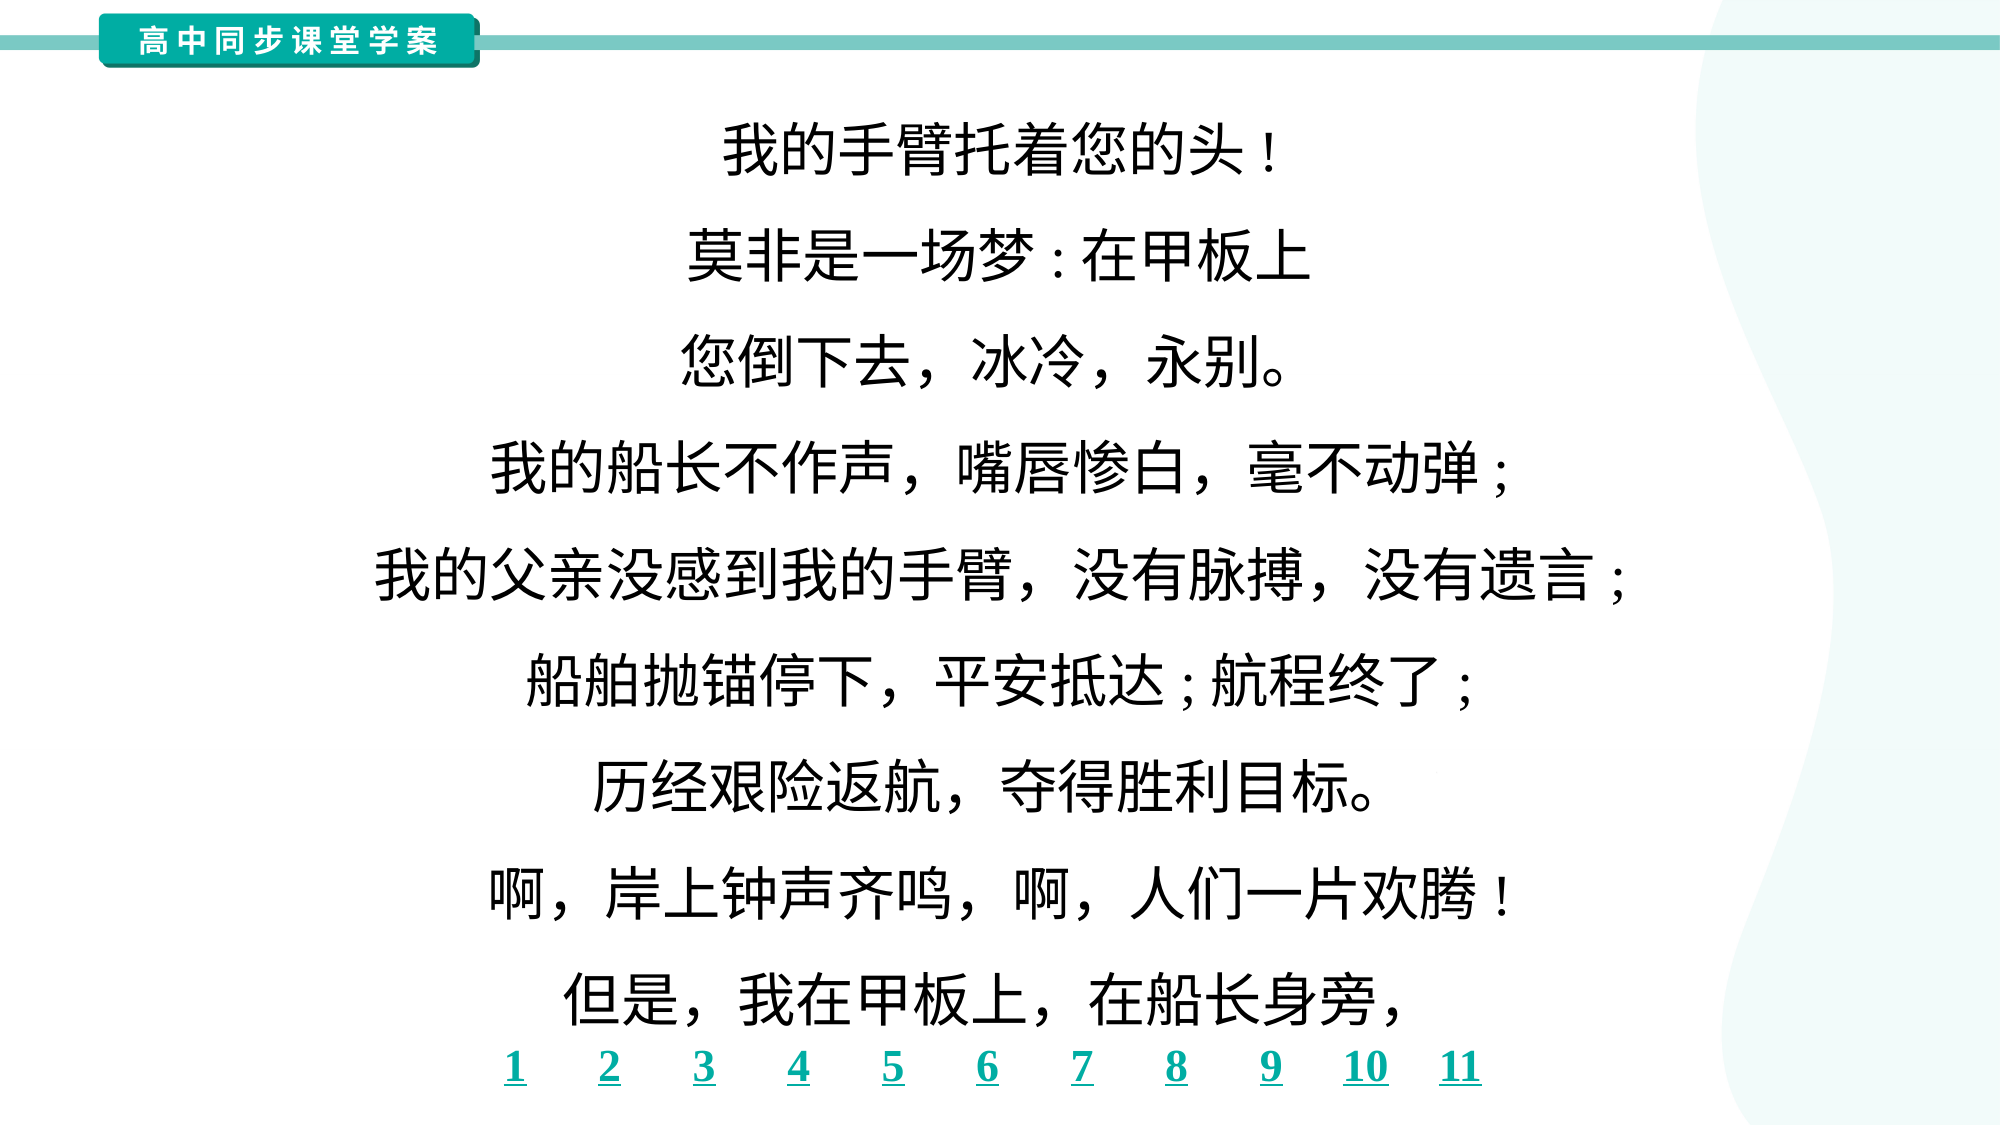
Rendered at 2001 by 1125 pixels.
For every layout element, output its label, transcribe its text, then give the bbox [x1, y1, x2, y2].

picture [0, 0, 2000, 1125]
text_box 我的手臂托着您的头! 莫非是一场梦:在甲板上 您倒下去，冰冷，永别。 我的船长不作声，嘴唇惨白，毫不动弹; 我的父亲没感到我的手臂，没有脉搏，没有遗言; 船舶抛锚停下，平安抵达;航程终了; 历经艰险返航，夺得胜利目标。 啊，岸上钟声齐鸣，啊，人们一片欢腾! 但是，我在甲板上，在船长身旁， [100, 76, 1899, 1033]
